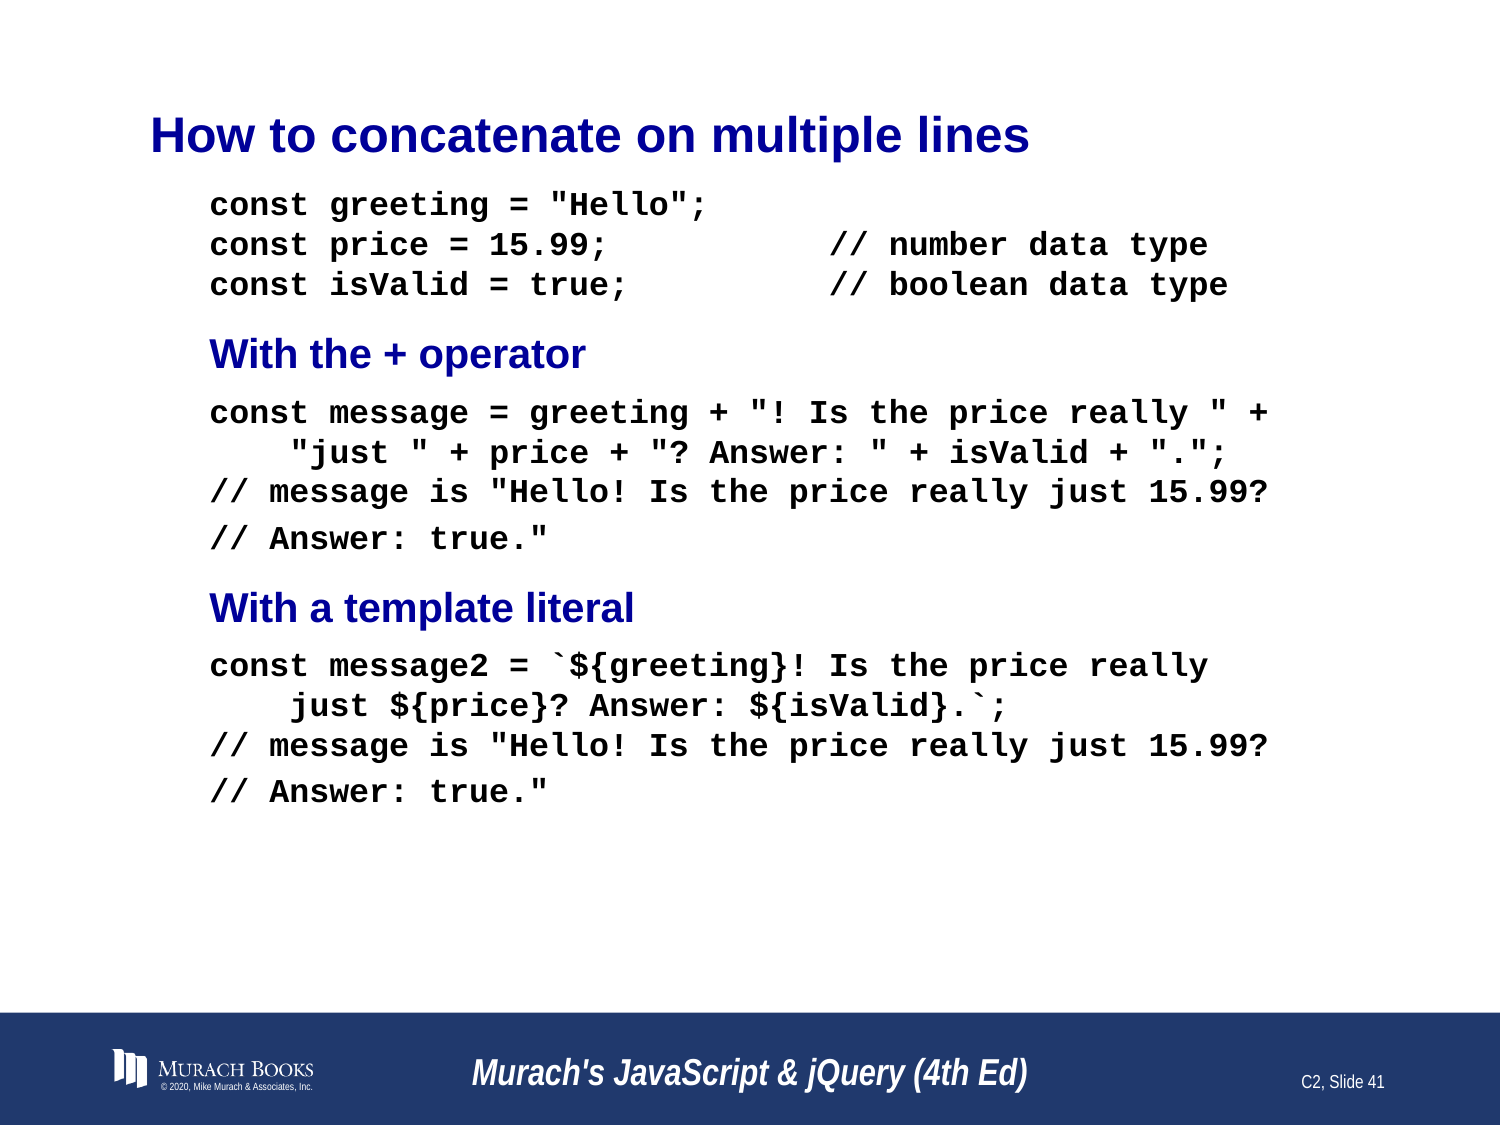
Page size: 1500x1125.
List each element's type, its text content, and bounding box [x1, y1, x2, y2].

footer © 2020, Mike Murach & Associates, Inc. [12, 1025, 463, 1100]
list const greeting = "Hello"; const price = 15.99; // number data type const isValid = true; // boolean data type With the + operator const message = greeting + "! Is the price really " + "just " + price + "? Answer: " + isValid + "."; // message is "Hello! Is the price really just 15.99? // Answer: true." With a template literal const message2 = `${greeting}! Is the price really just ${price}? Answer: ${isValid}.`; // message is "Hello! Is the price really just 15.99? // Answer: true." [137, 174, 1350, 975]
slide_number C2, Slide 41 [1087, 1025, 1400, 1100]
slide_number Murach's JavaScript & jQuery (4th Ed) [463, 1025, 1050, 1100]
title How to concatenate on multiple lines [150, 102, 1350, 164]
